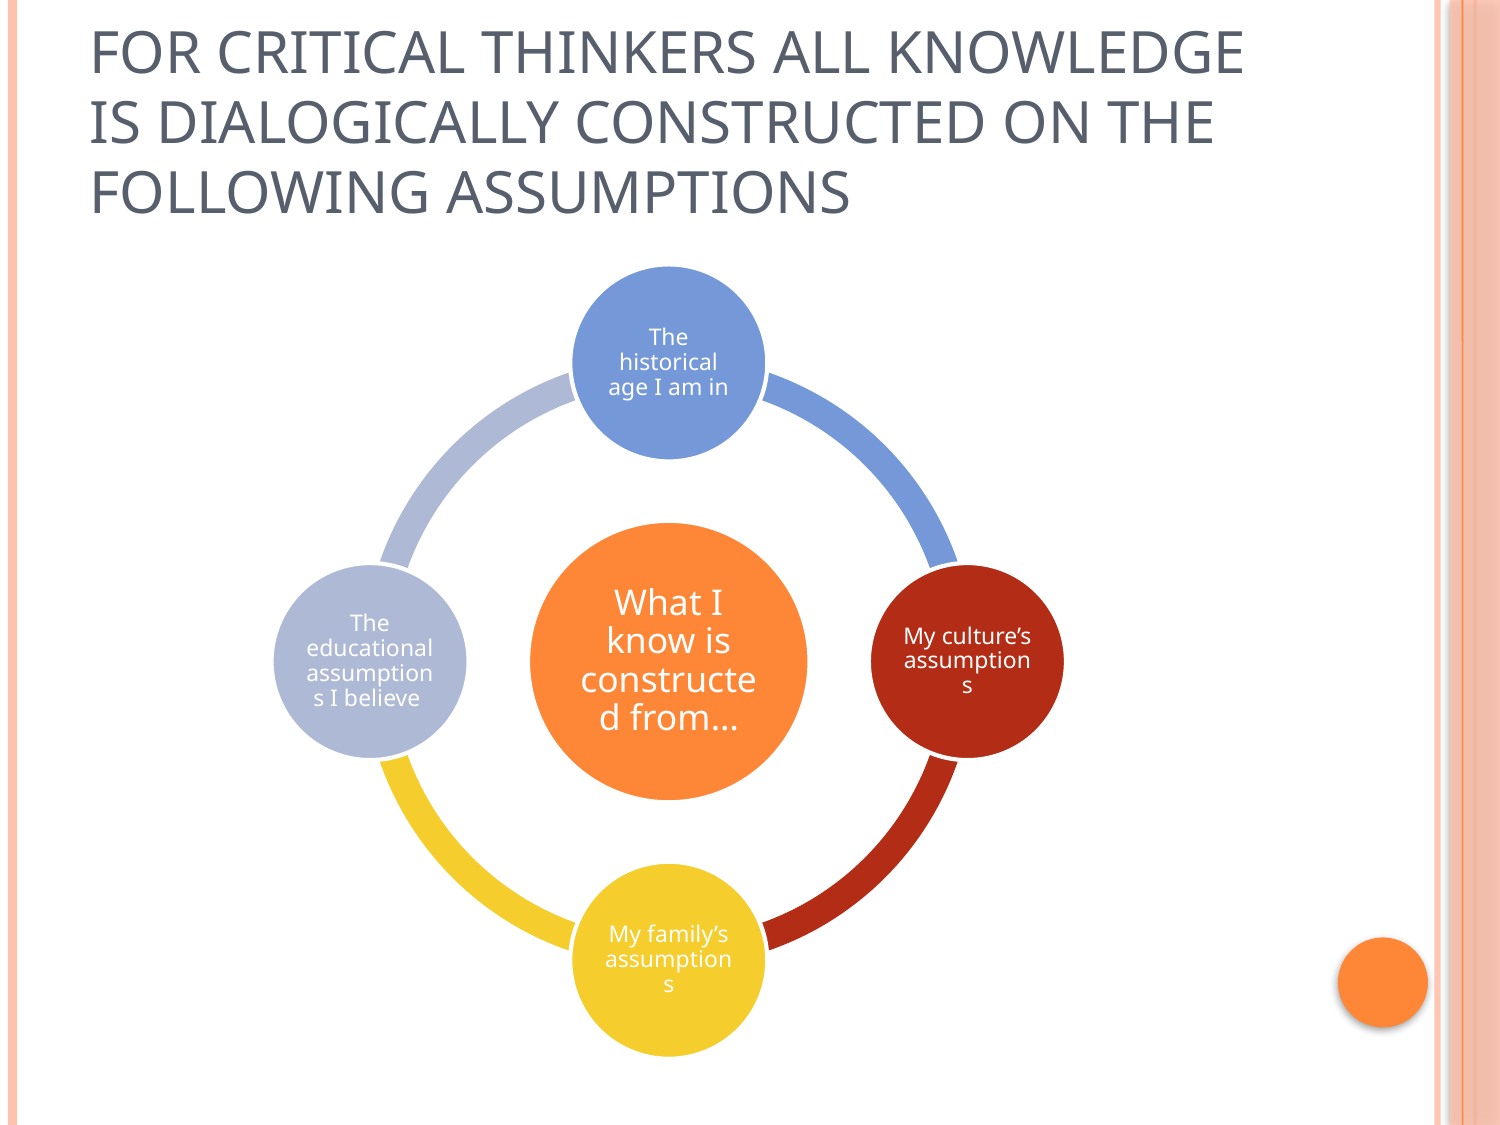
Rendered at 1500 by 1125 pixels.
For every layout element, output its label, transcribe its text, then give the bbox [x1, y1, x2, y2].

title For critical thinkers all knowledge is Dialogically constructed on the following assumptions [75, 45, 1300, 233]
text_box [128, 233, 1130, 1037]
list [74, 263, 1263, 1060]
